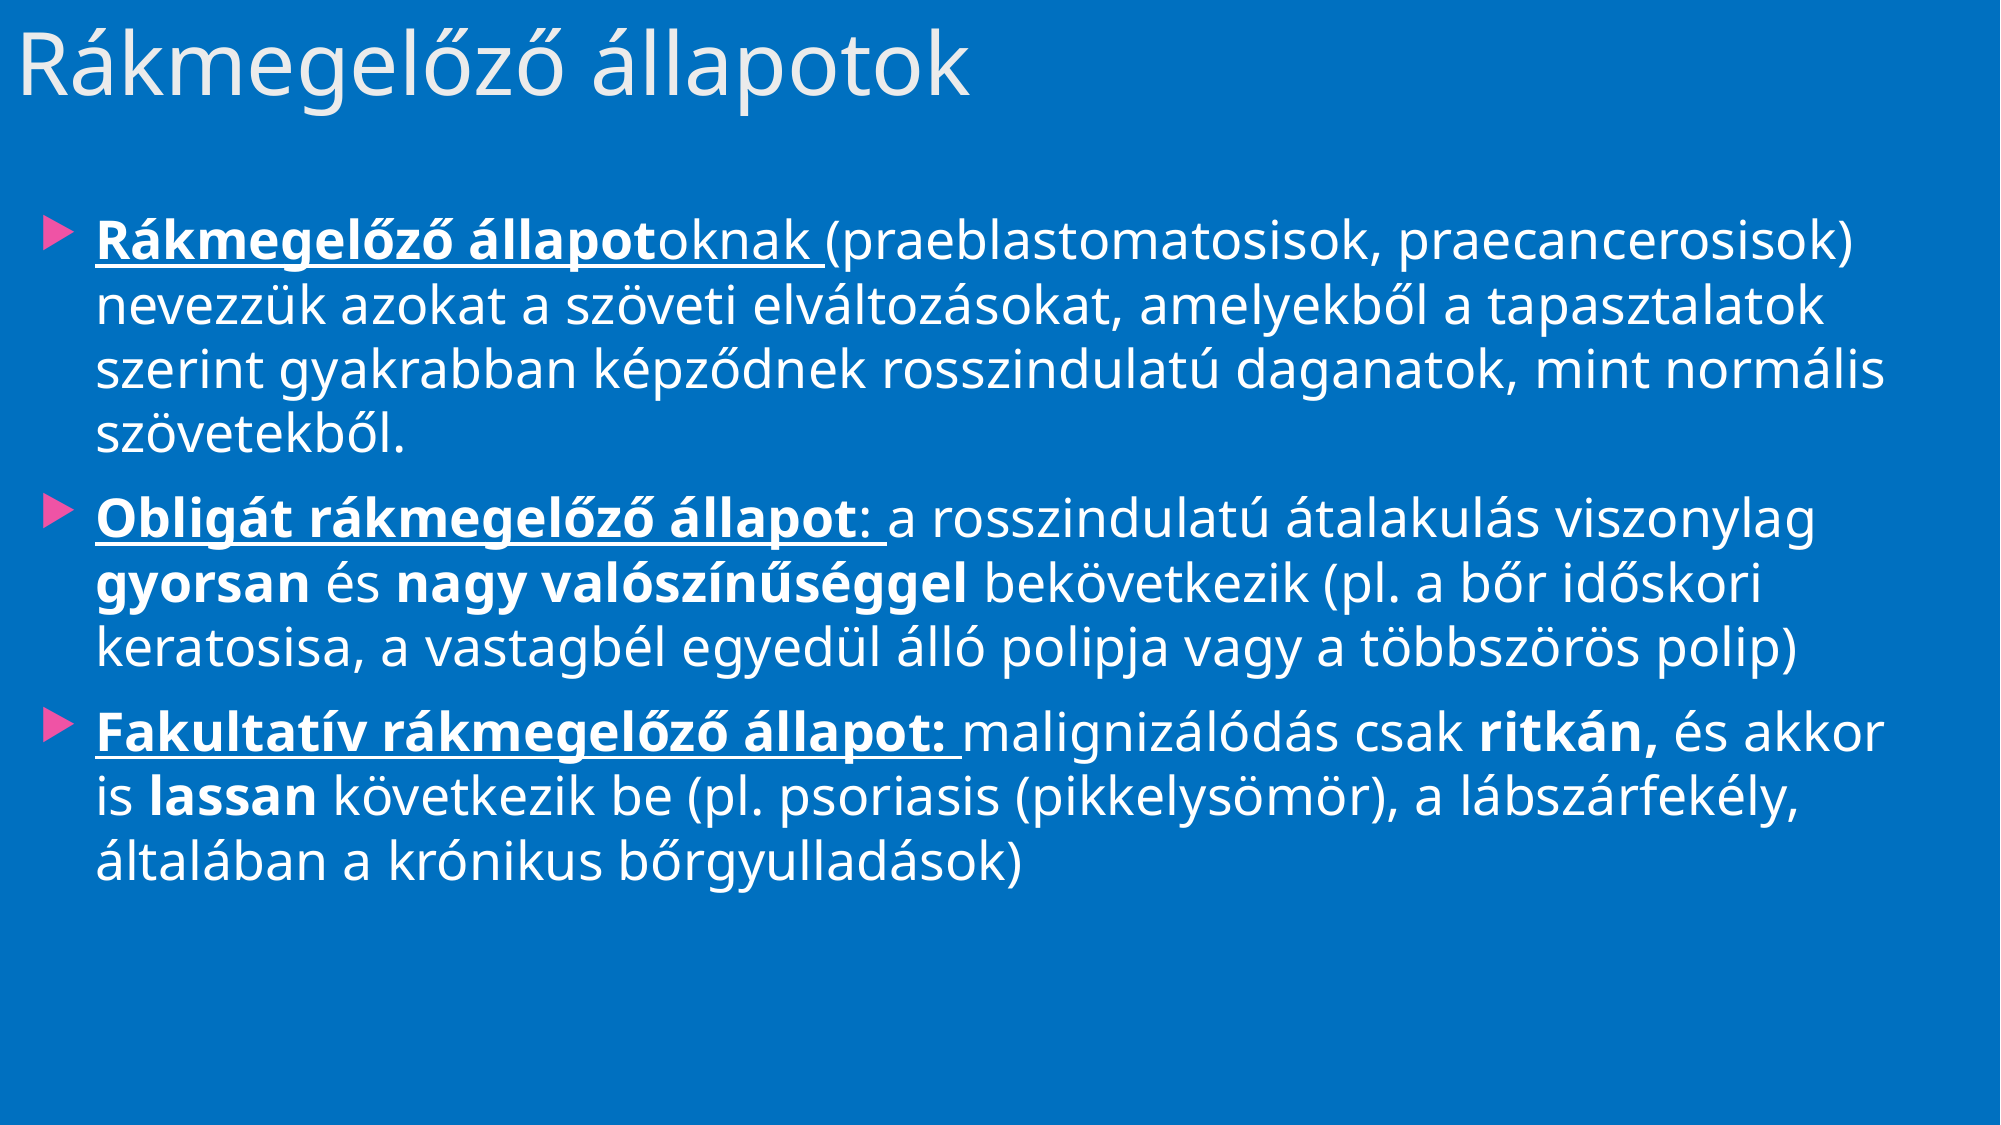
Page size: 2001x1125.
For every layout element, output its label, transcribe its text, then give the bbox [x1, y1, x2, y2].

title Rákmegelőző állapotok [0, 0, 1931, 230]
list Rákmegelőző állapotoknak (praeblastomatosisok, praecancerosisok) nevezzük azokat a szöveti elváltozásokat, amelyekből a tapasztalatok szerint gyakrabban képződnek rosszindulatú daganatok, mint normális szövetekből. Obligát rákmegelőző állapot: a rosszindulatú átalakulás viszonylag gyorsan és nagy valószínűséggel bekövetkezik (pl. a bőr időskori keratosisa, a vastagbél egyedül álló polipja vagy a többszörös polip) Fakultatív rákmegelőző állapot: malignizálódás csak ritkán, és akkor is lassan következik be (pl. psoriasis (pikkelysömör), a lábszárfekély, általában a krónikus bőrgyulladások) [24, 198, 1931, 1103]
